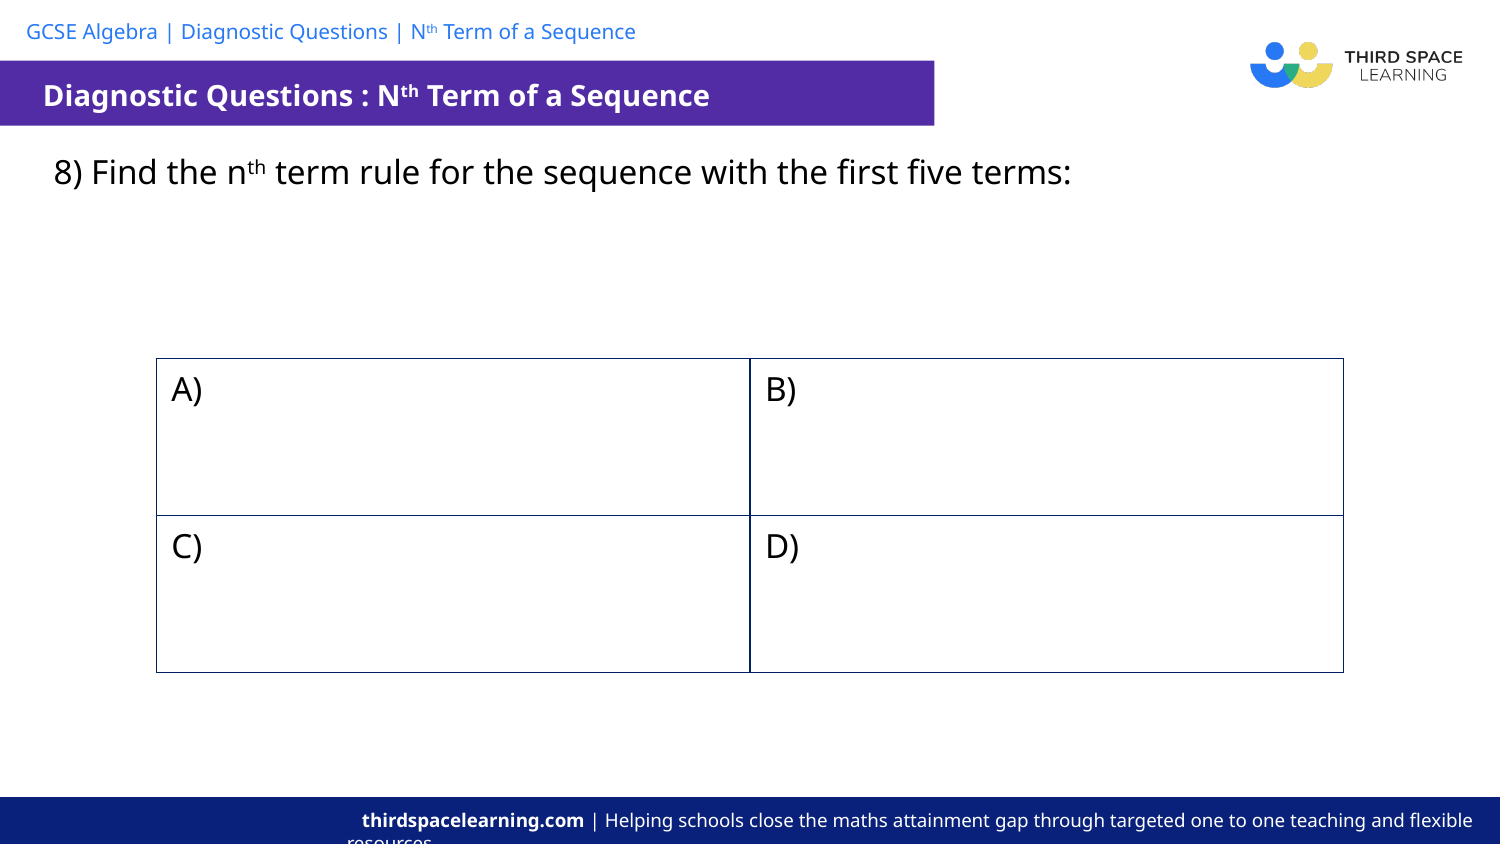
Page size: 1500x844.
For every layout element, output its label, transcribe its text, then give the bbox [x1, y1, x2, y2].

picture [1250, 33, 1465, 99]
text_box Diagnostic Questions : Nth Term of a Sequence [27, 61, 849, 127]
